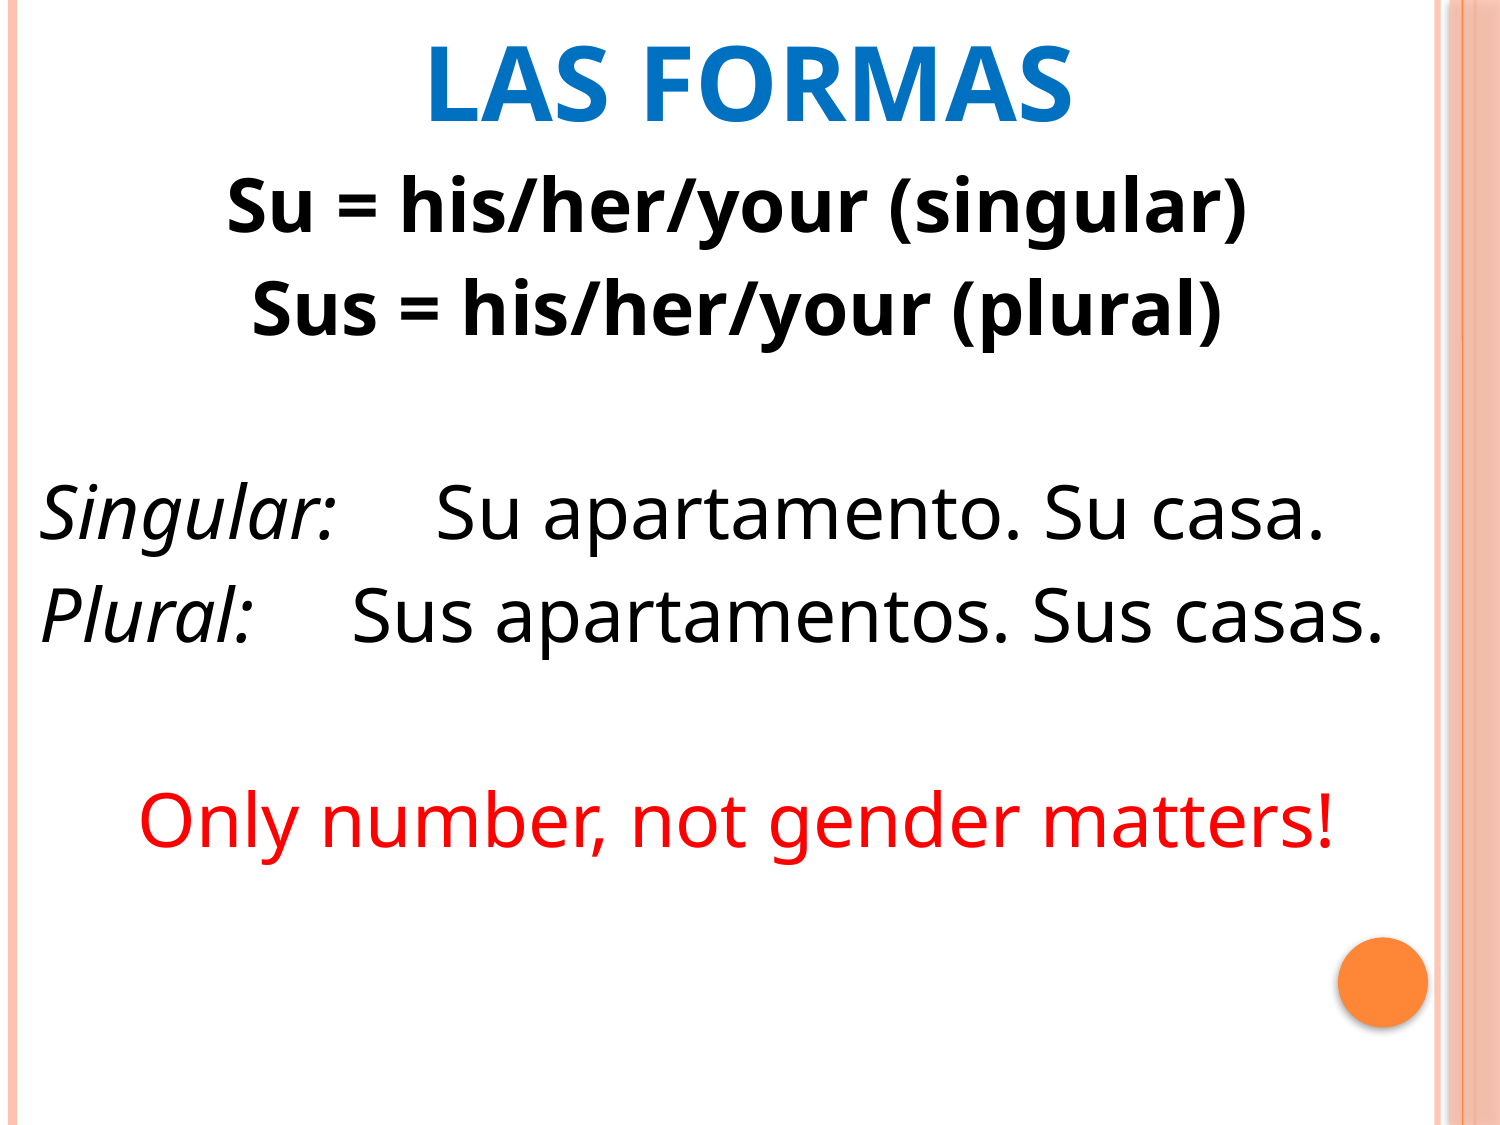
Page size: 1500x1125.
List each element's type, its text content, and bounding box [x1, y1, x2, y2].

list Su = his/her/your (singular) Sus = his/her/your (plural) Singular: Su apartamento. Su casa. Plural: Sus apartamentos. Sus casas. Only number, not gender matters! [24, 149, 1450, 913]
title Las formas [185, 0, 1313, 149]
